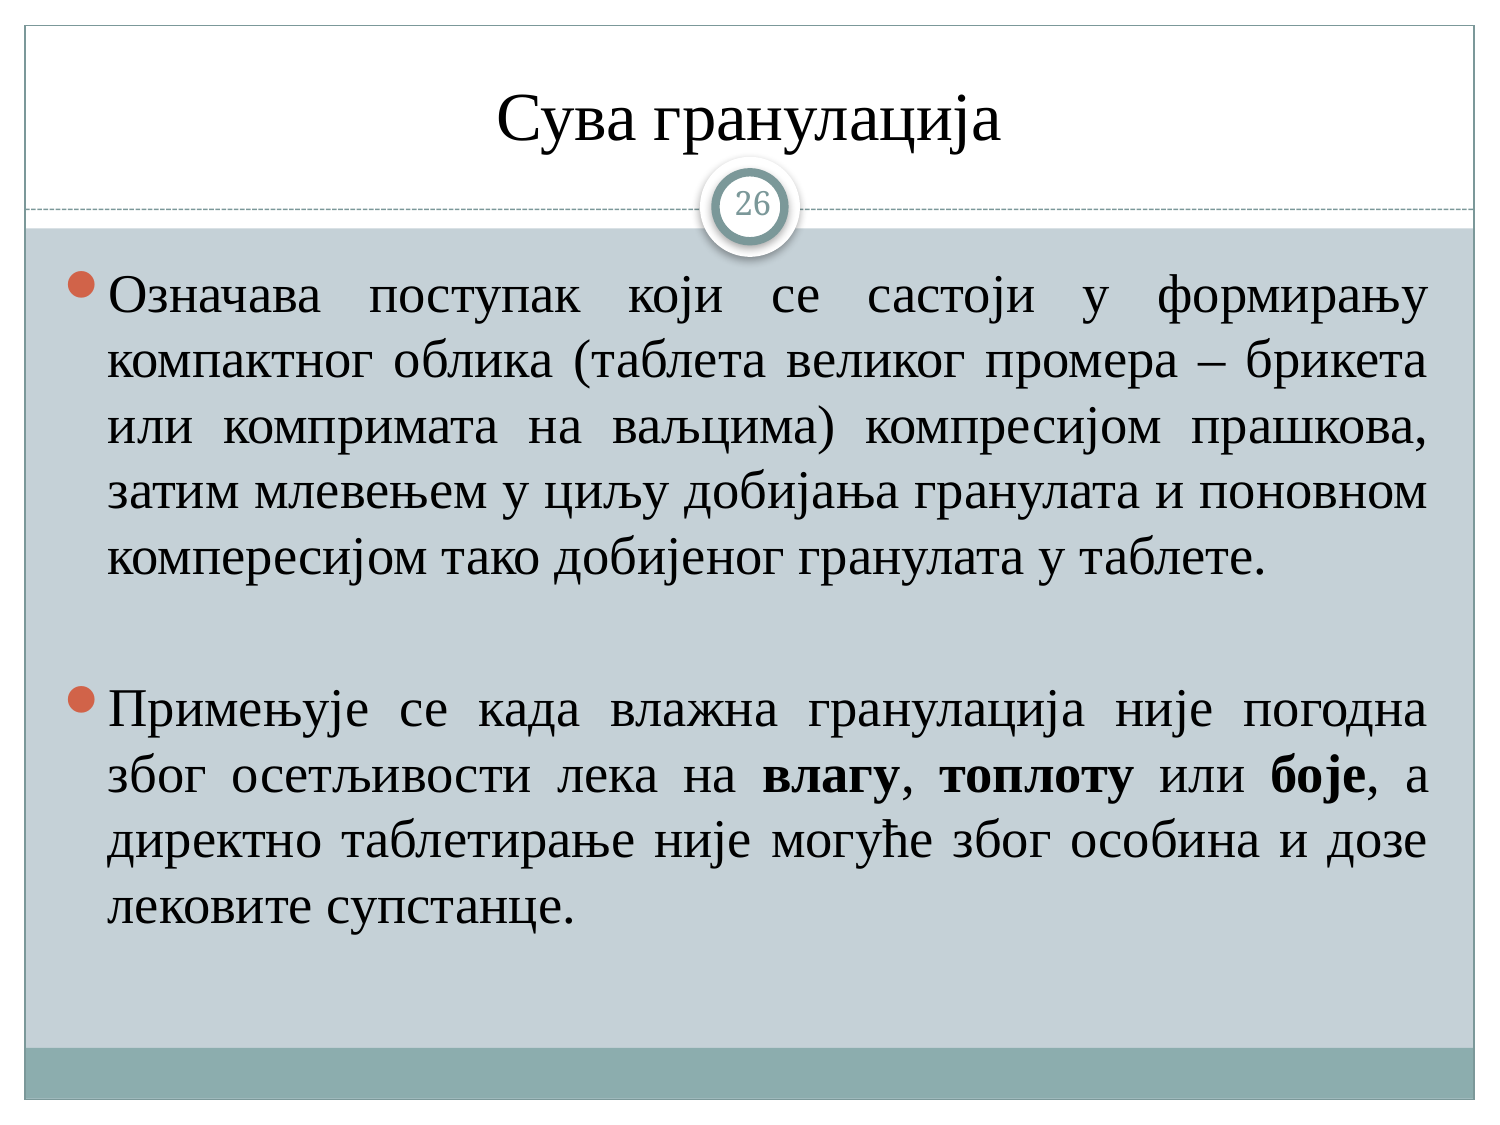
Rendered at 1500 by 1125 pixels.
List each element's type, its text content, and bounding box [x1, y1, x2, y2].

list Означава поступак који се састоји у формирању компактног облика (таблета великог промера – брикета или компримата на ваљцима) компресијом прашкова, затим млевењем у циљу добијања гранулата и поновном компересијом тако добијеног гранулата у таблете. Примењује се када влажна гранулација није погодна због осетљивости лека на влагу, топлоту или боје, а директно таблетирање није могуће због особина и дозе лековите супстанце. [49, 250, 1445, 1001]
slide_number 26 [715, 168, 791, 241]
title Сува гранулација [49, 37, 1450, 162]
